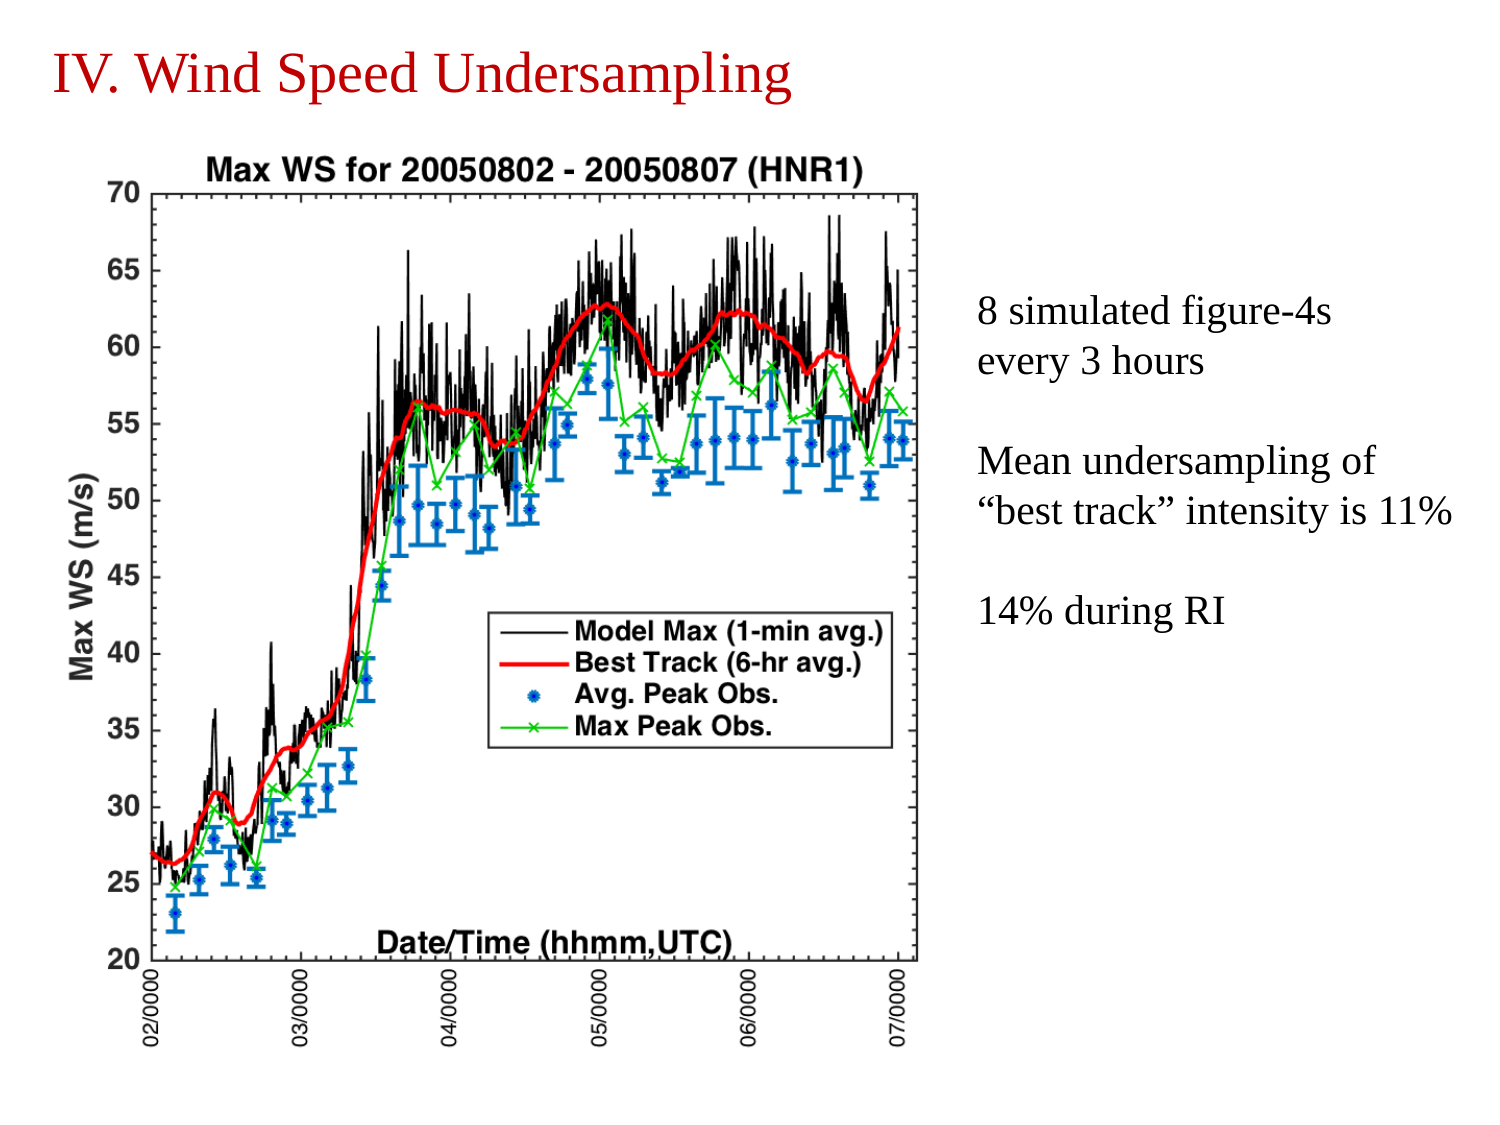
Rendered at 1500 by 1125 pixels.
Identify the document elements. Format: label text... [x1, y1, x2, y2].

text_box IV. Wind Speed Undersampling [37, 26, 1425, 112]
text_box 8 simulated figure-4s every 3 hours Mean undersampling of “best track” intensity is 11% 14% during RI [1141, 275, 1500, 640]
picture [0, 124, 1138, 1063]
